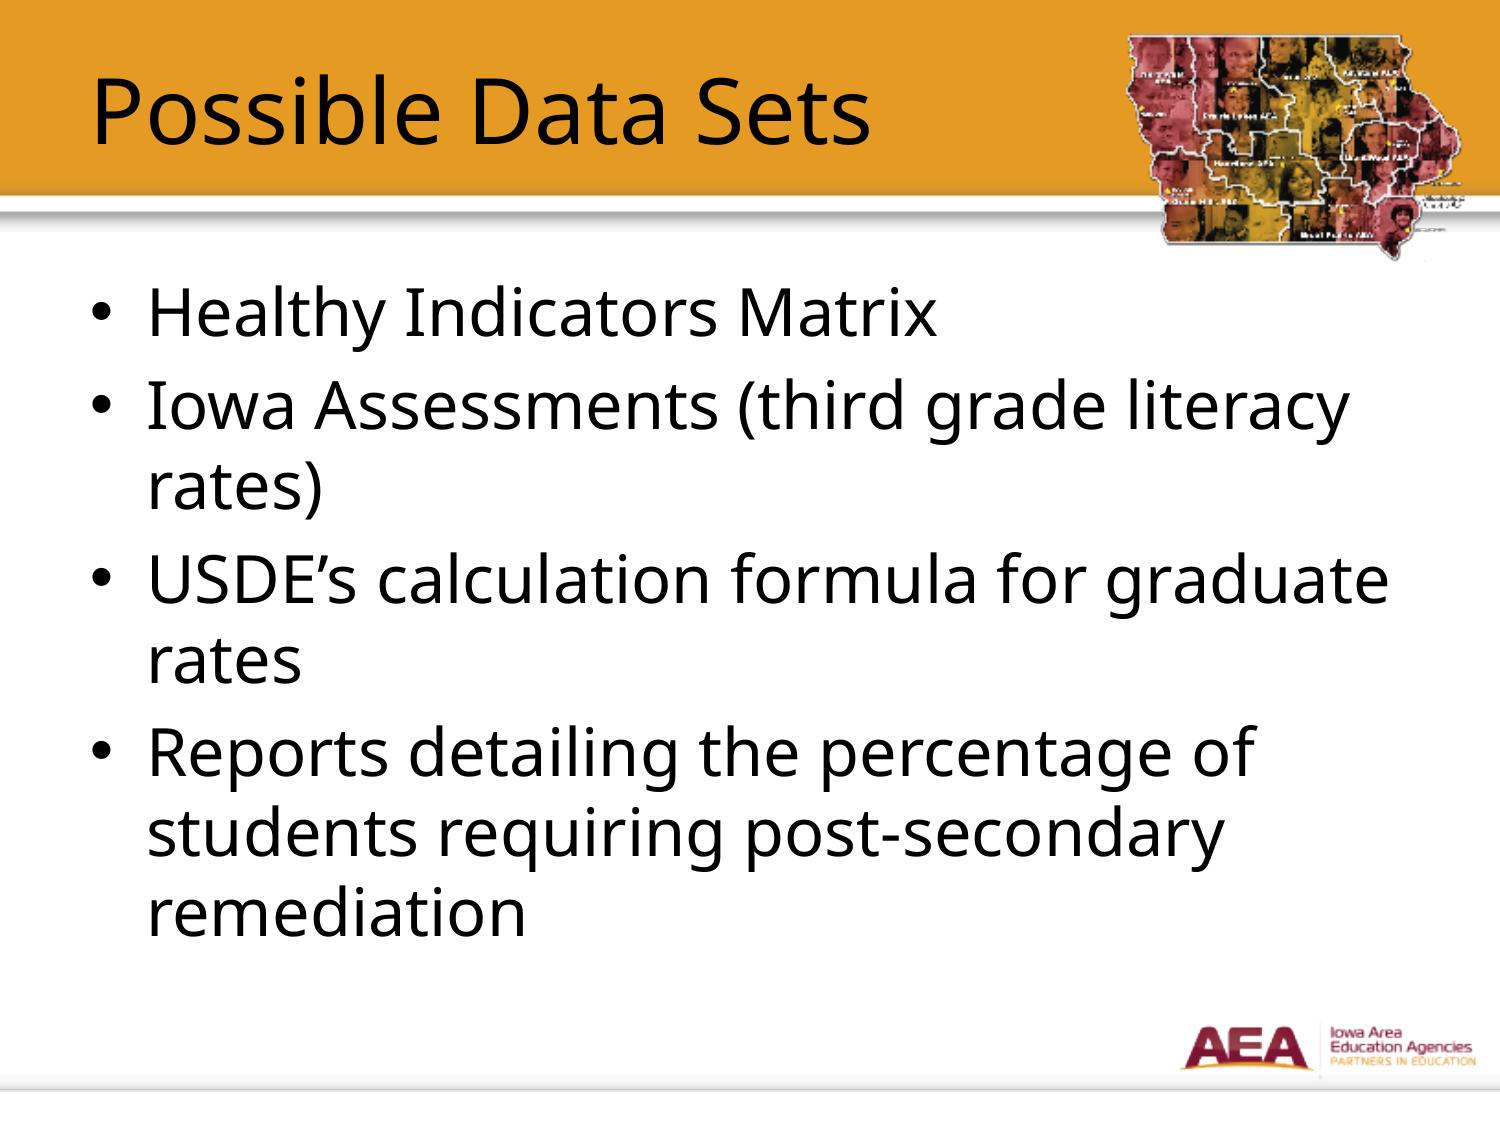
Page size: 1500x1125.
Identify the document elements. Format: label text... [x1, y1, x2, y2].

title Possible Data Sets [75, 45, 1425, 233]
list Healthy Indicators Matrix Iowa Assessments (third grade literacy rates) USDE’s calculation formula for graduate rates Reports detailing the percentage of students requiring post-secondary remediation [75, 262, 1425, 1005]
picture [0, 0, 1500, 1125]
